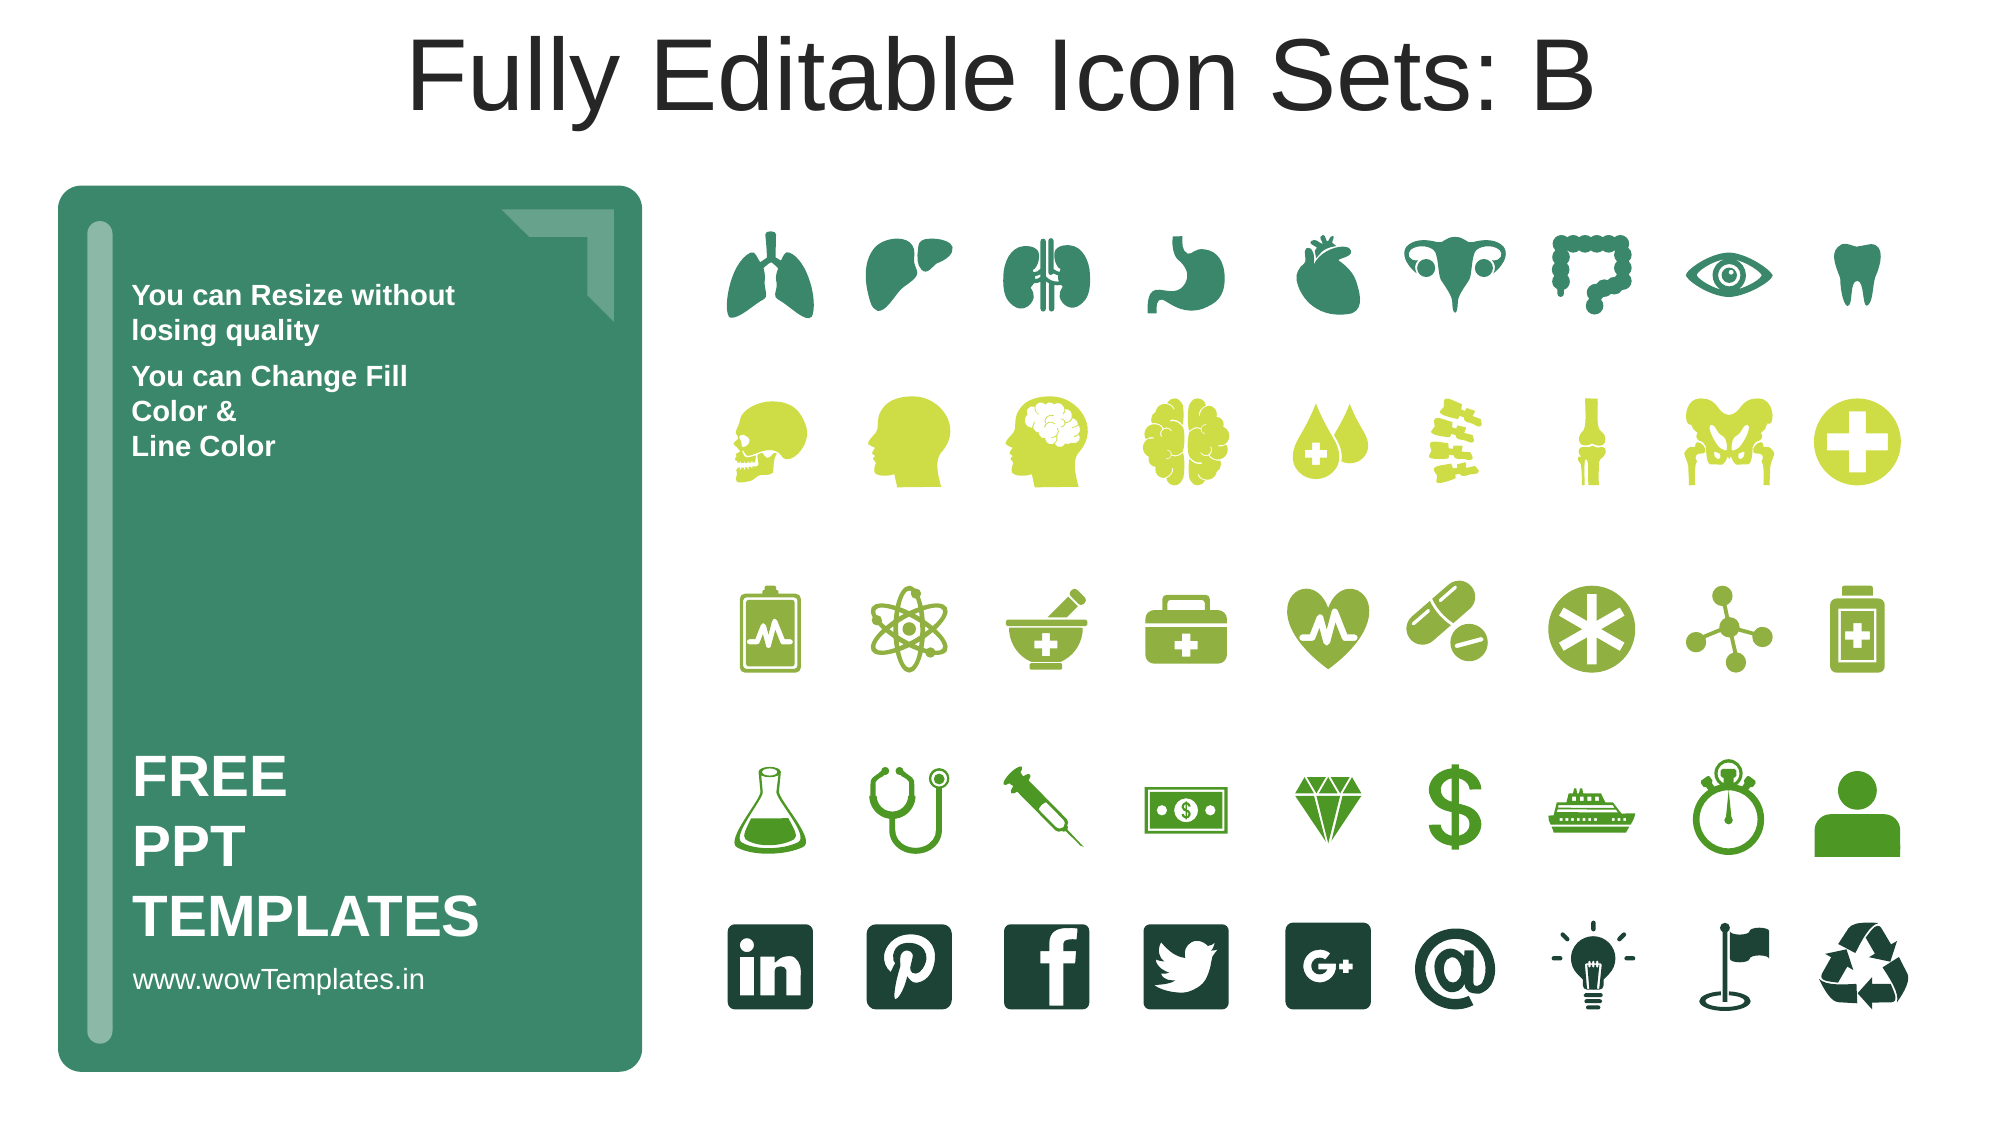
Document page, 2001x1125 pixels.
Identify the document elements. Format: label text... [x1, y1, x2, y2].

text_box [1427, 763, 1483, 851]
text_box [865, 923, 953, 1011]
text_box [1550, 955, 1564, 962]
text_box [1569, 935, 1617, 1011]
text_box [1684, 584, 1774, 674]
text_box [732, 400, 809, 484]
text_box [1623, 955, 1637, 962]
text_box [1550, 233, 1633, 316]
text_box [1004, 587, 1089, 671]
text_box [725, 230, 815, 320]
text_box [1698, 921, 1771, 1012]
text_box [1002, 765, 1085, 848]
text_box [1547, 787, 1637, 834]
text_box [1002, 237, 1092, 313]
text_box [1146, 235, 1226, 315]
text_box [1291, 400, 1370, 481]
text_box [1284, 921, 1372, 1011]
text_box [1004, 395, 1089, 489]
text_box [1691, 758, 1766, 856]
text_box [1428, 398, 1482, 486]
text_box [1829, 584, 1886, 674]
text_box [1286, 587, 1371, 671]
text_box [1295, 233, 1362, 316]
text_box [1576, 397, 1607, 487]
text_box [1405, 579, 1477, 646]
text_box [726, 923, 814, 1011]
text_box [1003, 923, 1091, 1011]
text_box [1812, 397, 1902, 487]
text_box [1818, 921, 1910, 1013]
text_box [1684, 251, 1775, 299]
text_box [868, 396, 951, 488]
text_box [868, 765, 951, 855]
text_box [1590, 919, 1597, 933]
text_box [869, 584, 949, 674]
text_box [733, 765, 808, 855]
text_box [1836, 769, 1878, 811]
text_box [1559, 931, 1571, 943]
text_box [1413, 927, 1497, 1011]
text_box [1142, 923, 1230, 1011]
list Fully Editable Icon Sets: B [53, 20, 1952, 140]
text_box [738, 584, 802, 674]
text_box [1616, 931, 1628, 943]
text_box [1547, 584, 1637, 674]
text_box [1144, 593, 1228, 625]
text_box [864, 237, 954, 312]
text_box [1833, 242, 1882, 308]
text_box [1144, 626, 1228, 665]
text_box [1683, 397, 1776, 487]
text_box [1449, 622, 1489, 663]
text_box [1141, 397, 1231, 487]
text_box [1403, 235, 1507, 316]
text_box [1813, 813, 1902, 858]
text_box [1293, 775, 1364, 844]
text_box [1144, 786, 1229, 835]
